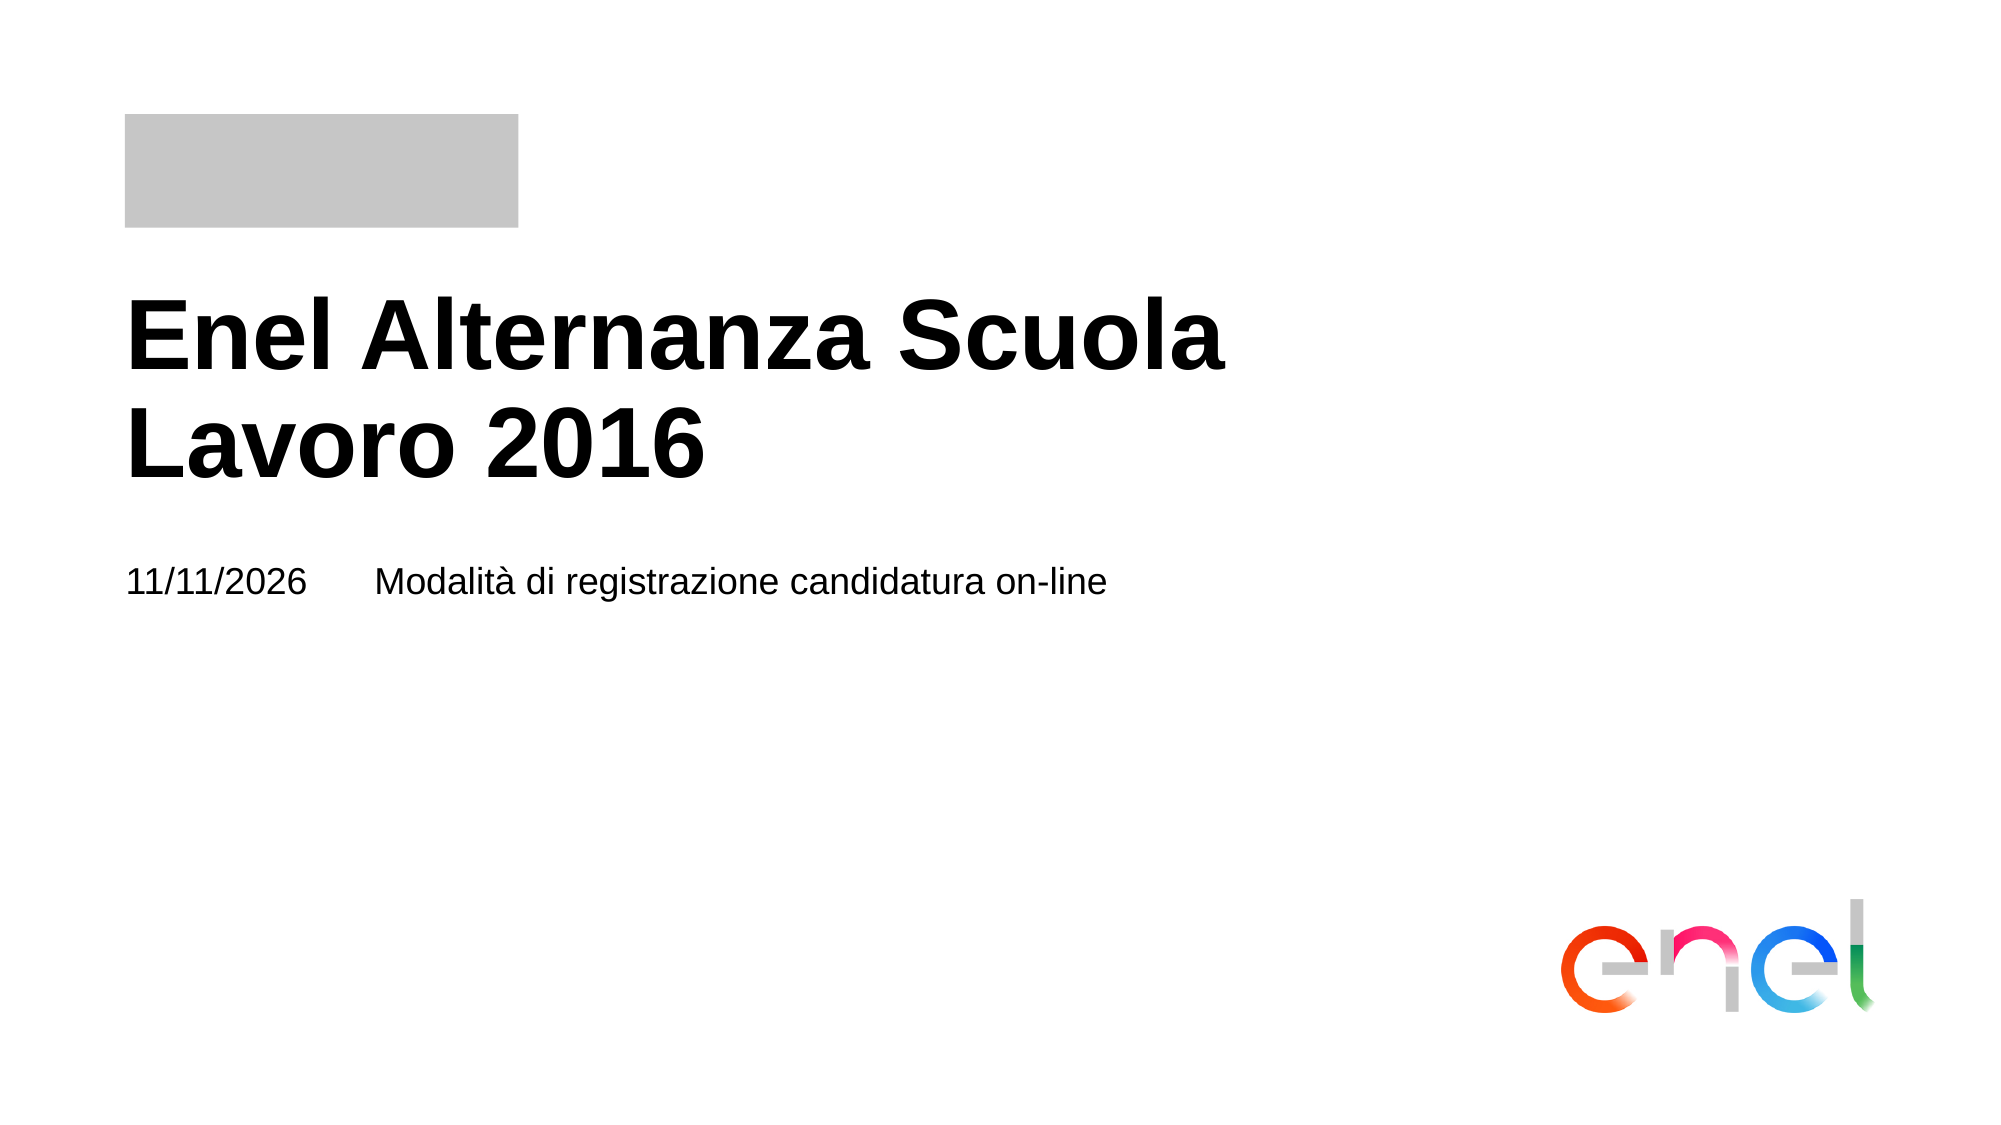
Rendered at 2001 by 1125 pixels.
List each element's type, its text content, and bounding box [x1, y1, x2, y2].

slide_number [125, 562, 374, 608]
title Enel Alternanza Scuola Lavoro 2016 [125, 282, 1375, 508]
picture [1561, 899, 1875, 1013]
subtitle Modalità di registrazione candidatura on-line [374, 562, 1678, 608]
